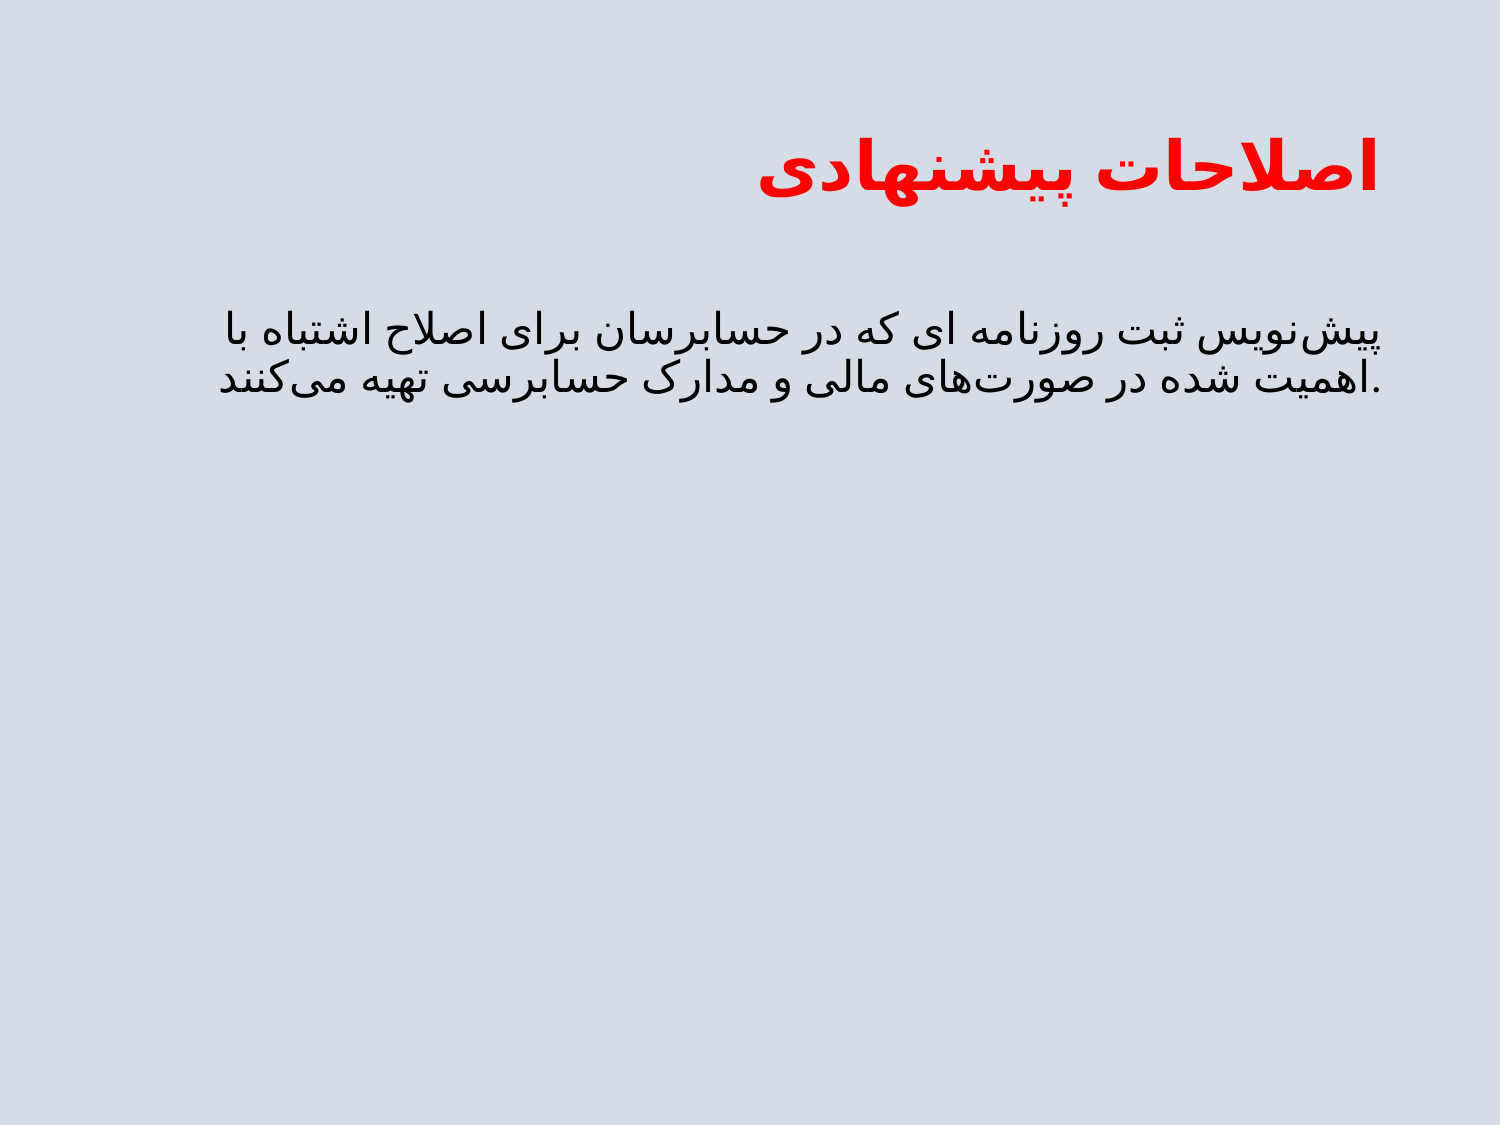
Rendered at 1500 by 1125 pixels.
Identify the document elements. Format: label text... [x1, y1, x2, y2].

title اصلاحات پیشنهادی [103, 59, 1397, 278]
list پیش‌نویس ثبت روزنامه ای که در حسابرسان برای اصلاح اشتباه با اهمیت شده در صورت‌های مالی و مدارک حسابرسی تهیه می‌کنند. [103, 299, 1397, 1014]
